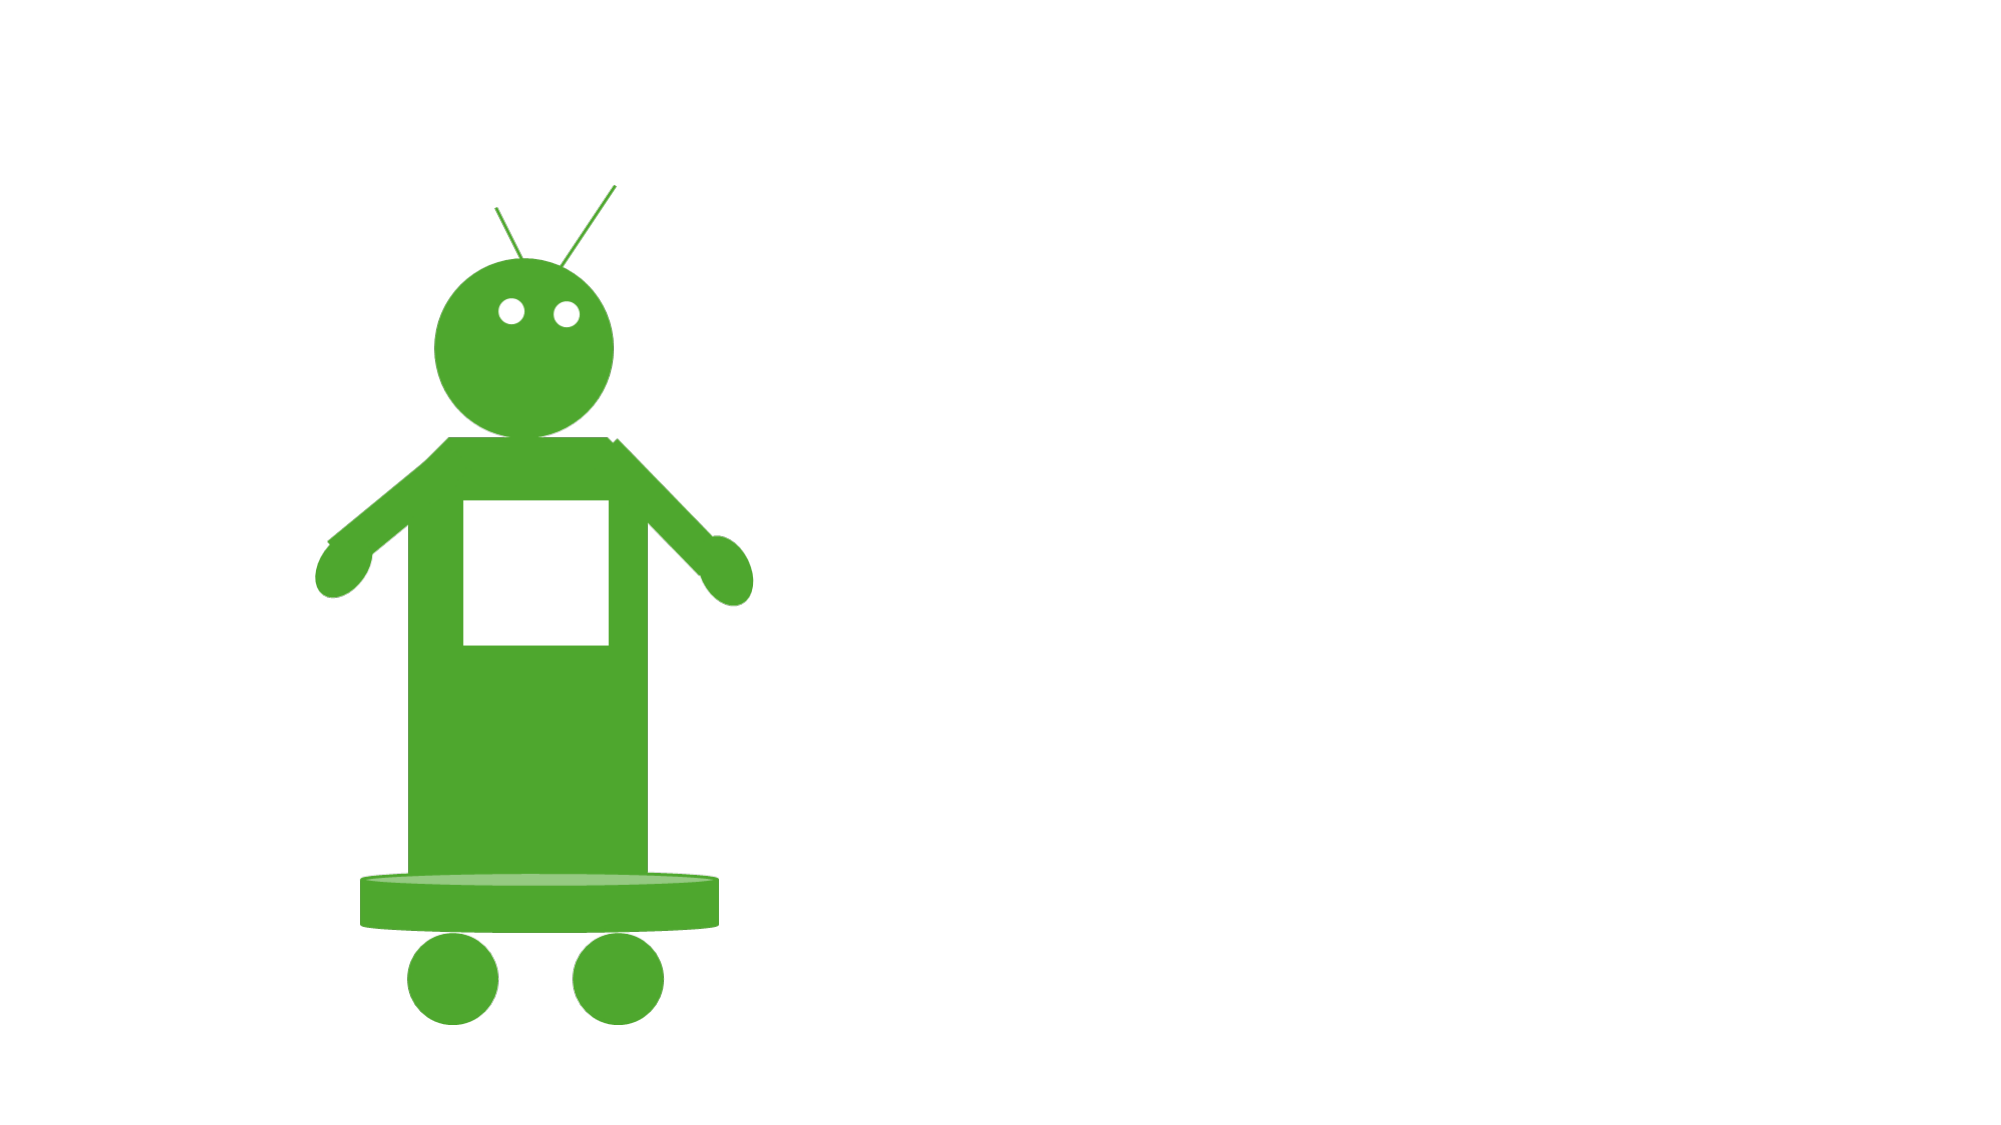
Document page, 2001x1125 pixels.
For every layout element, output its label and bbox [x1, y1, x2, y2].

picture [315, 183, 755, 1025]
